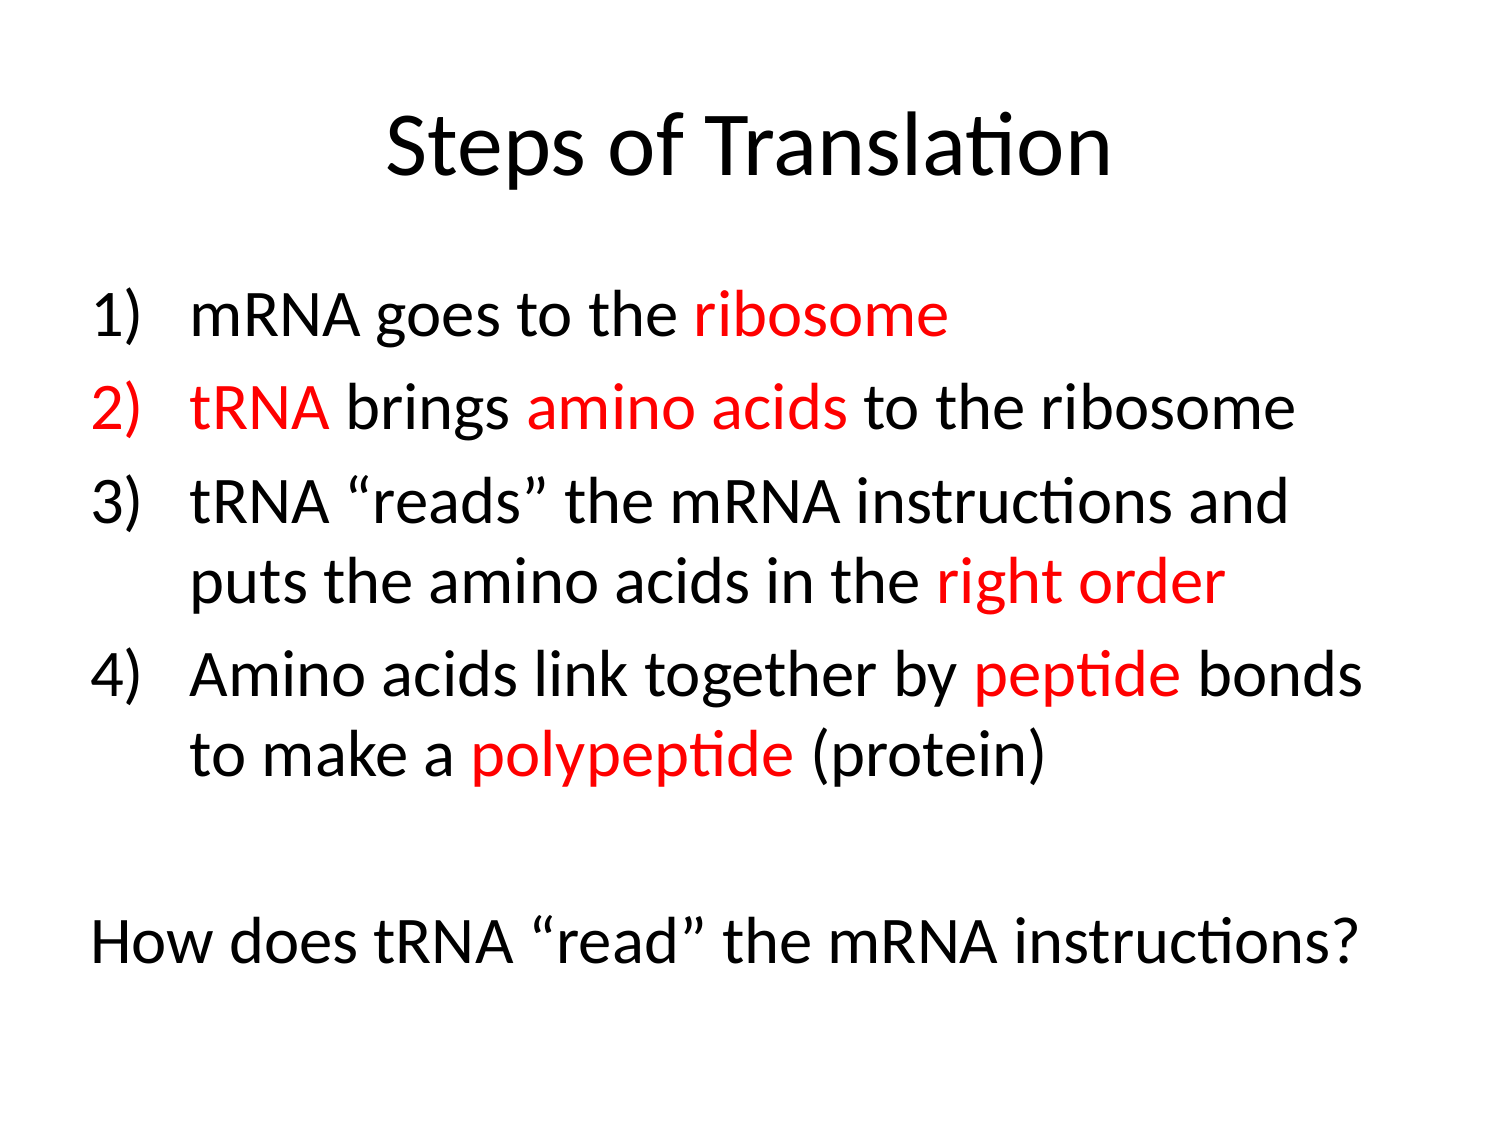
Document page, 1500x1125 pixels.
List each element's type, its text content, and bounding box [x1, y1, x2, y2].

title Steps of Translation [74, 44, 1426, 233]
list mRNA goes to the ribosome tRNA brings amino acids to the ribosome tRNA “reads” the mRNA instructions and puts the amino acids in the right order Amino acids link together by peptide bonds to make a polypeptide (protein) How does tRNA “read” the mRNA instructions? [74, 262, 1426, 1006]
